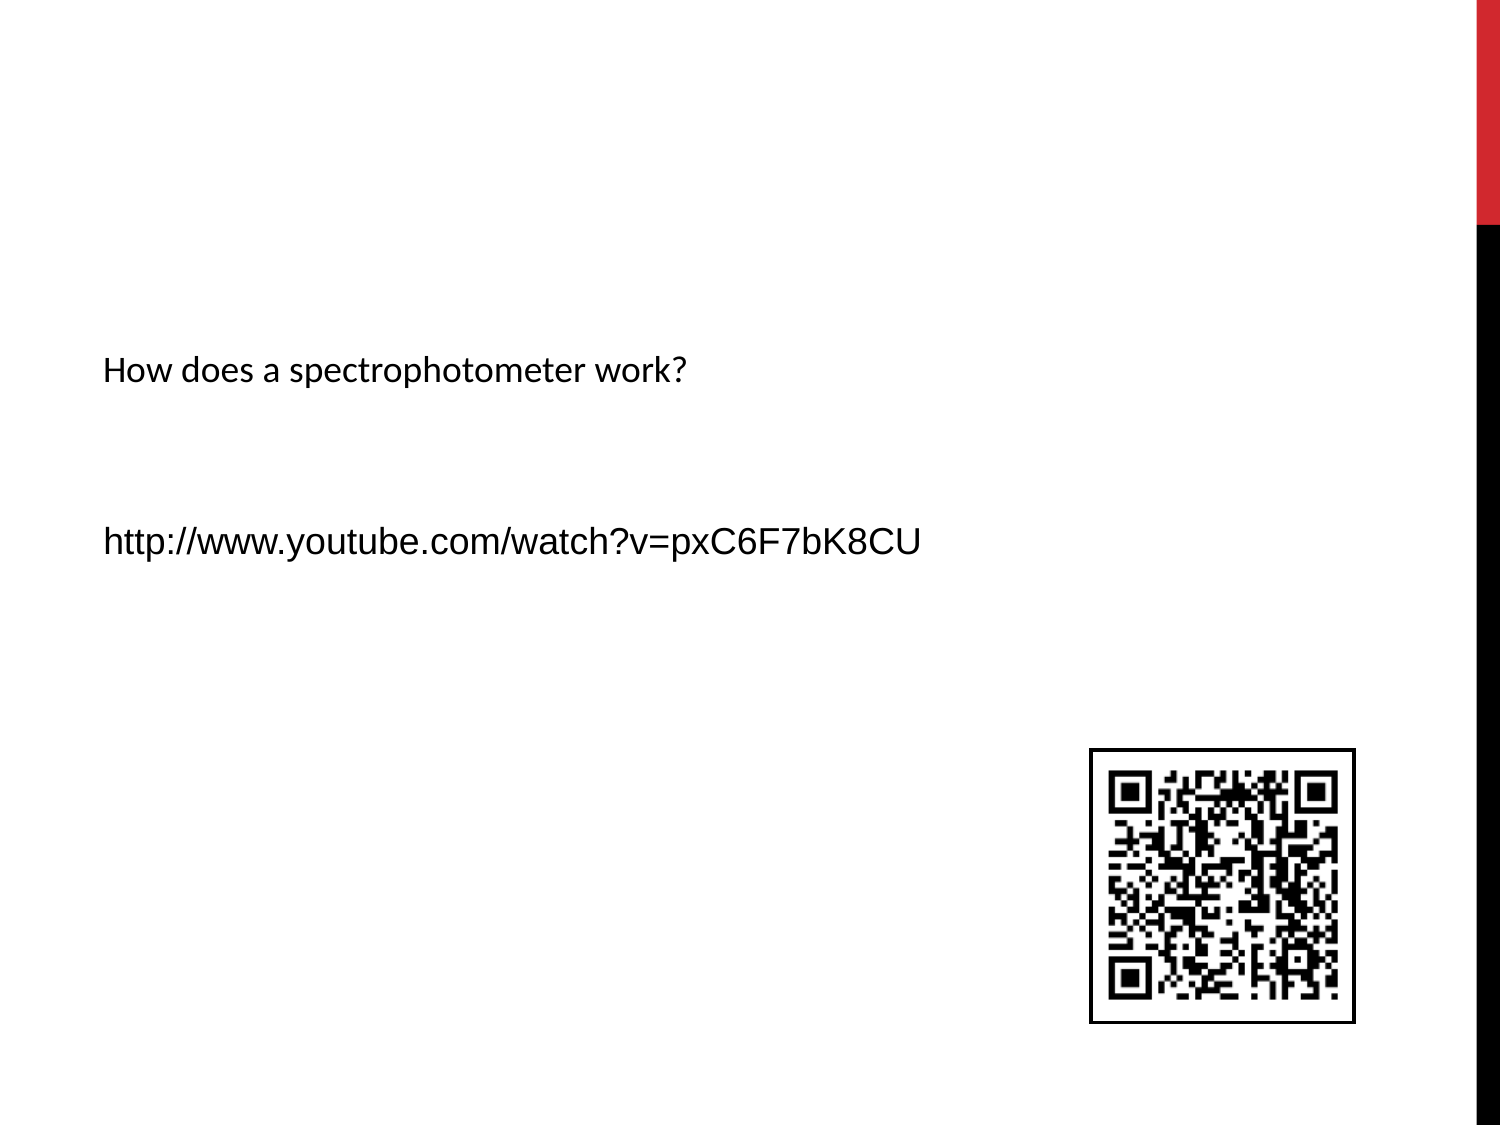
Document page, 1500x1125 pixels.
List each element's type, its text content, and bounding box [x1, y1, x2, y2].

text_box How does a spectrophotometer work? [88, 338, 939, 398]
text_box http://www.youtube.com/watch?v=pxC6F7bK8CU [88, 509, 1125, 570]
picture [1091, 750, 1353, 1022]
